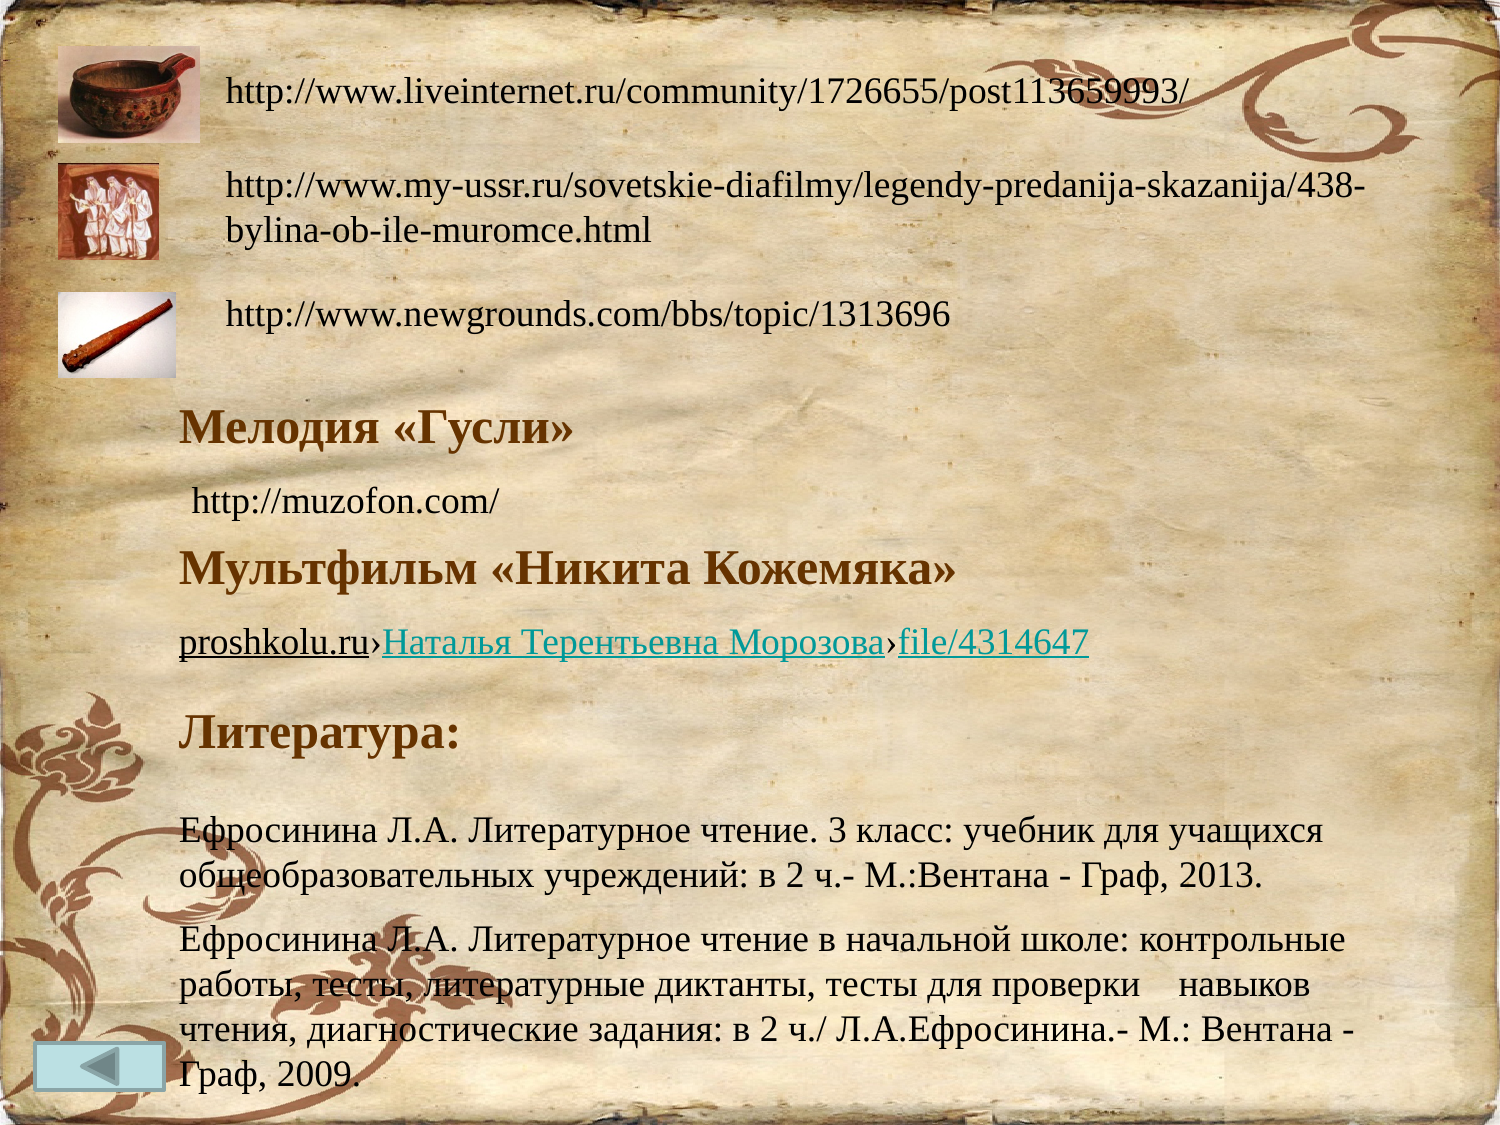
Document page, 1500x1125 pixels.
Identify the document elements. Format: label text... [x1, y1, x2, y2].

text_box [33, 1041, 166, 1092]
text_box Ефросинина Л.А. Литературное чтение. 3 класс: учебник для учащихся общеобразовательных учреждений: в 2 ч.- М.:Вентана - Граф, 2013. [163, 797, 1442, 903]
text_box http://muzofon.com/ [176, 468, 515, 527]
text_box Ефросинина Л.А. Литературное чтение в начальной школе: контрольные работы, тесты, литературные диктанты, тесты для проверки навыков чтения, диагностические задания: в 2 ч./ Л.А.Ефросинина.- М.: Вентана - Граф, 2009. [163, 906, 1453, 1125]
text_box Литература: [163, 691, 797, 767]
text_box proshkolu.ru›Наталья Терентьевна Морозова›file/4314647 [164, 609, 1254, 670]
picture [0, 0, 1500, 1125]
text_box http://www.newgrounds.com/bbs/topic/1313696 [210, 281, 1184, 341]
text_box [187, 0, 1407, 512]
text_box http://www.liveinternet.ru/community/1726655/post113659993/ [210, 58, 1442, 119]
text_box http://www.my-ussr.ru/sovetskie-diafilmy/legendy-predanija-skazanija/438-bylina-ob-ile-muromce.html [210, 152, 1395, 258]
text_box Мелодия «Гусли» [163, 386, 657, 462]
text_box Мультфильм «Никита Кожемяка» [163, 527, 1137, 603]
